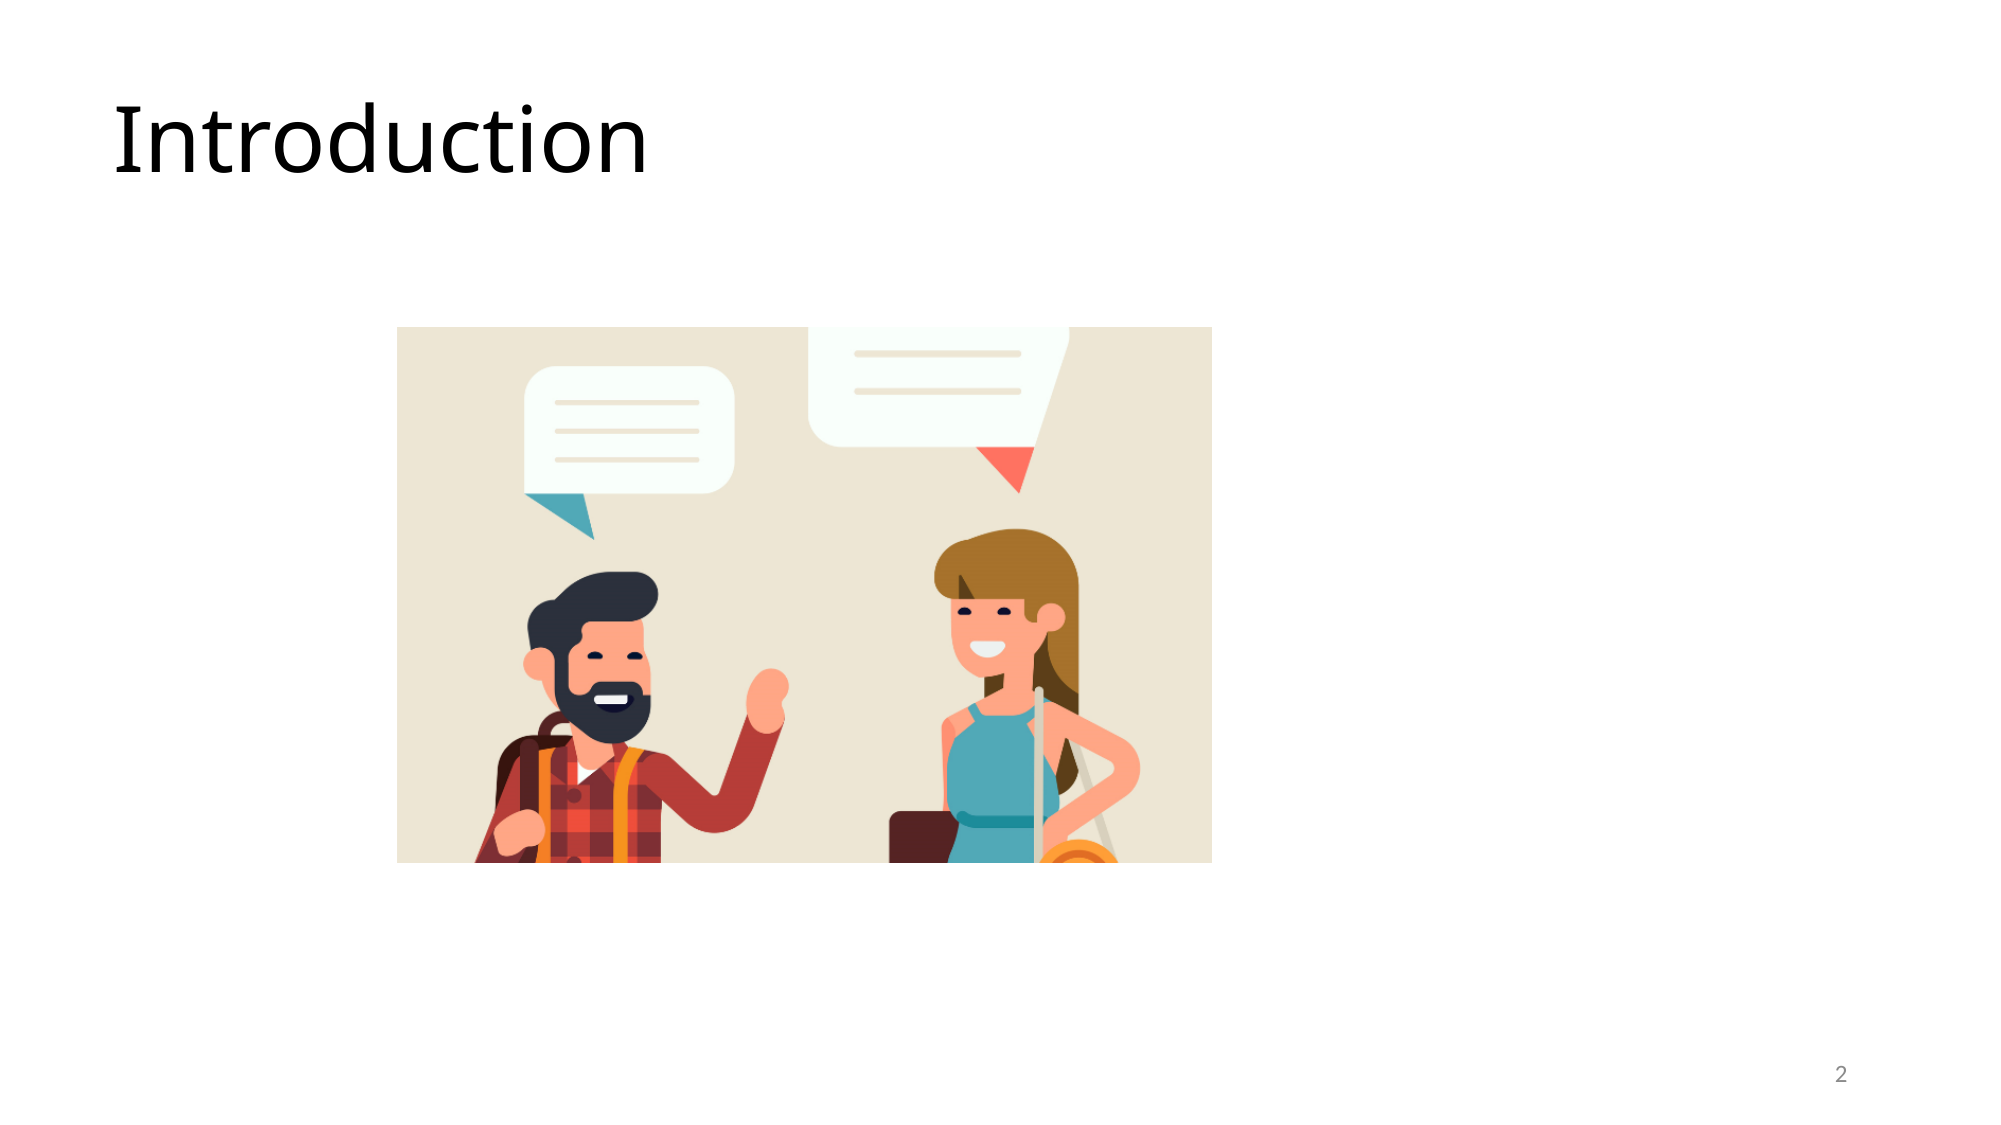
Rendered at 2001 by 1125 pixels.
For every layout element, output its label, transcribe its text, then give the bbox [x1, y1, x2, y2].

slide_number 2 [1412, 1042, 1863, 1103]
picture [395, 327, 1212, 864]
title Introduction [98, 33, 1824, 252]
